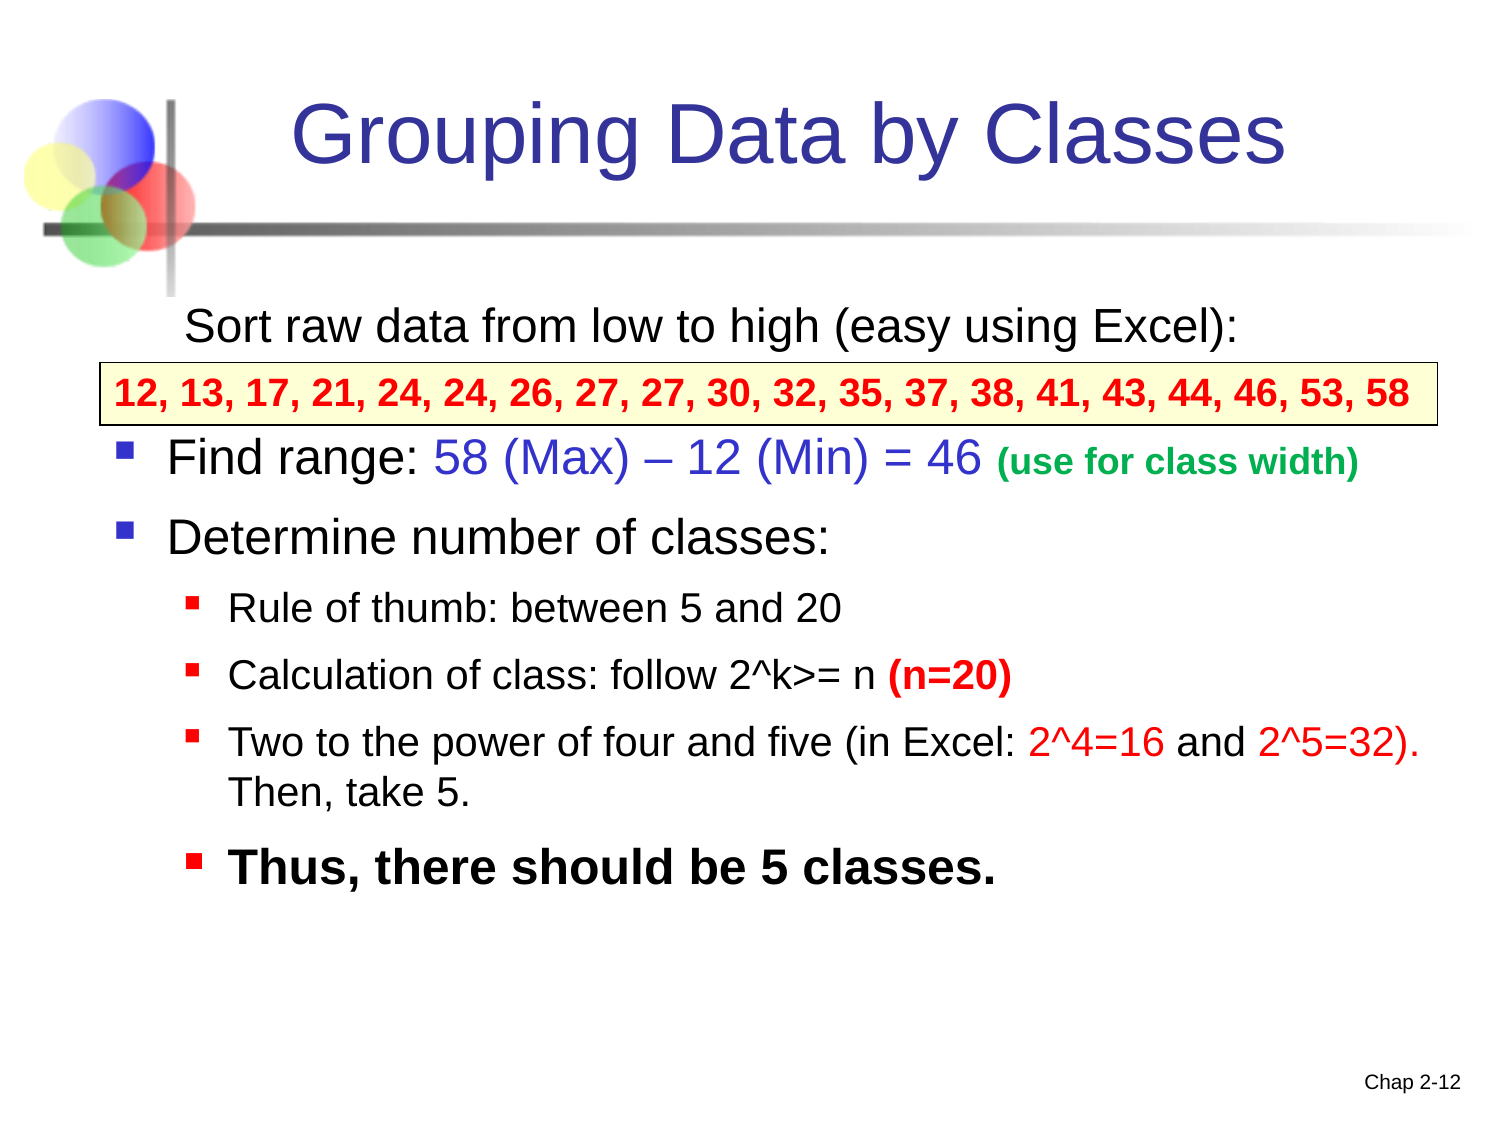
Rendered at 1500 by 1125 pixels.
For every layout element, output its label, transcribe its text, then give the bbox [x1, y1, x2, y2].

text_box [740, 544, 760, 581]
list Sort raw data from low to high (easy using Excel): 12, 13, 17, 21, 24, 24, 26, 27, 27, 30, 32, 35, 37, 38, 41, 43, 44, 46, 53, 58 Find range: 58 (Max) – 12 (Min) = 46 (use for class width) Determine number of classes: Rule of thumb: between 5 and 20 Calculation of class: follow 2^k>= n (n=20) Two to the power of four and five (in Excel: 2^4=16 and 2^5=32). Then, take 5. Thus, there should be 5 classes. [99, 287, 1476, 1038]
slide_number Chap 2-12 [1162, 1049, 1476, 1101]
title Grouping Data by Classes [149, 62, 1429, 188]
picture [24, 99, 1475, 297]
